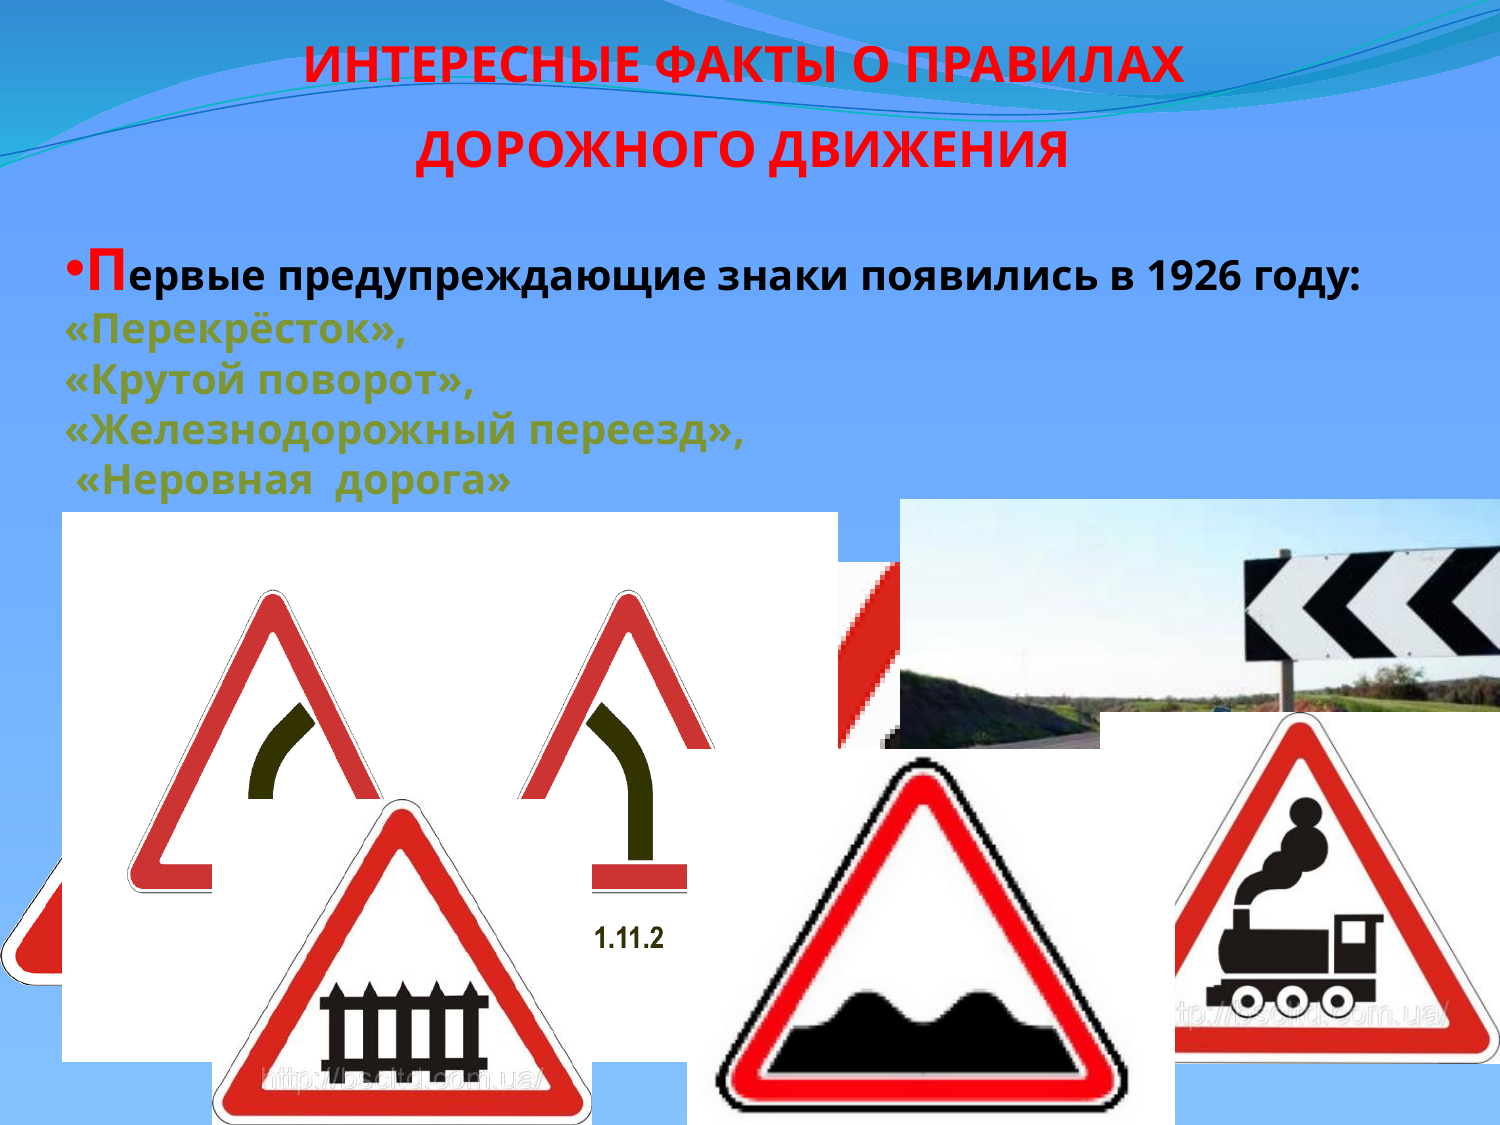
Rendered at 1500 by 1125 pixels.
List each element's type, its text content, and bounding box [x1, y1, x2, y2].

text_box Первые предупреждающие знаки появились в 1926 году: «Перекрёсток», «Крутой поворот», «Железнодорожный переезд», «Неровная дорога» [50, 224, 1450, 510]
text_box ИНТЕРЕСНЫЕ ФАКТЫ О ПРАВИЛАХ ДОРОЖНОГО ДВИЖЕНИЯ [249, 24, 1238, 185]
picture [0, 549, 57, 987]
text_box р [893, 501, 899, 510]
picture [62, 499, 1500, 1125]
